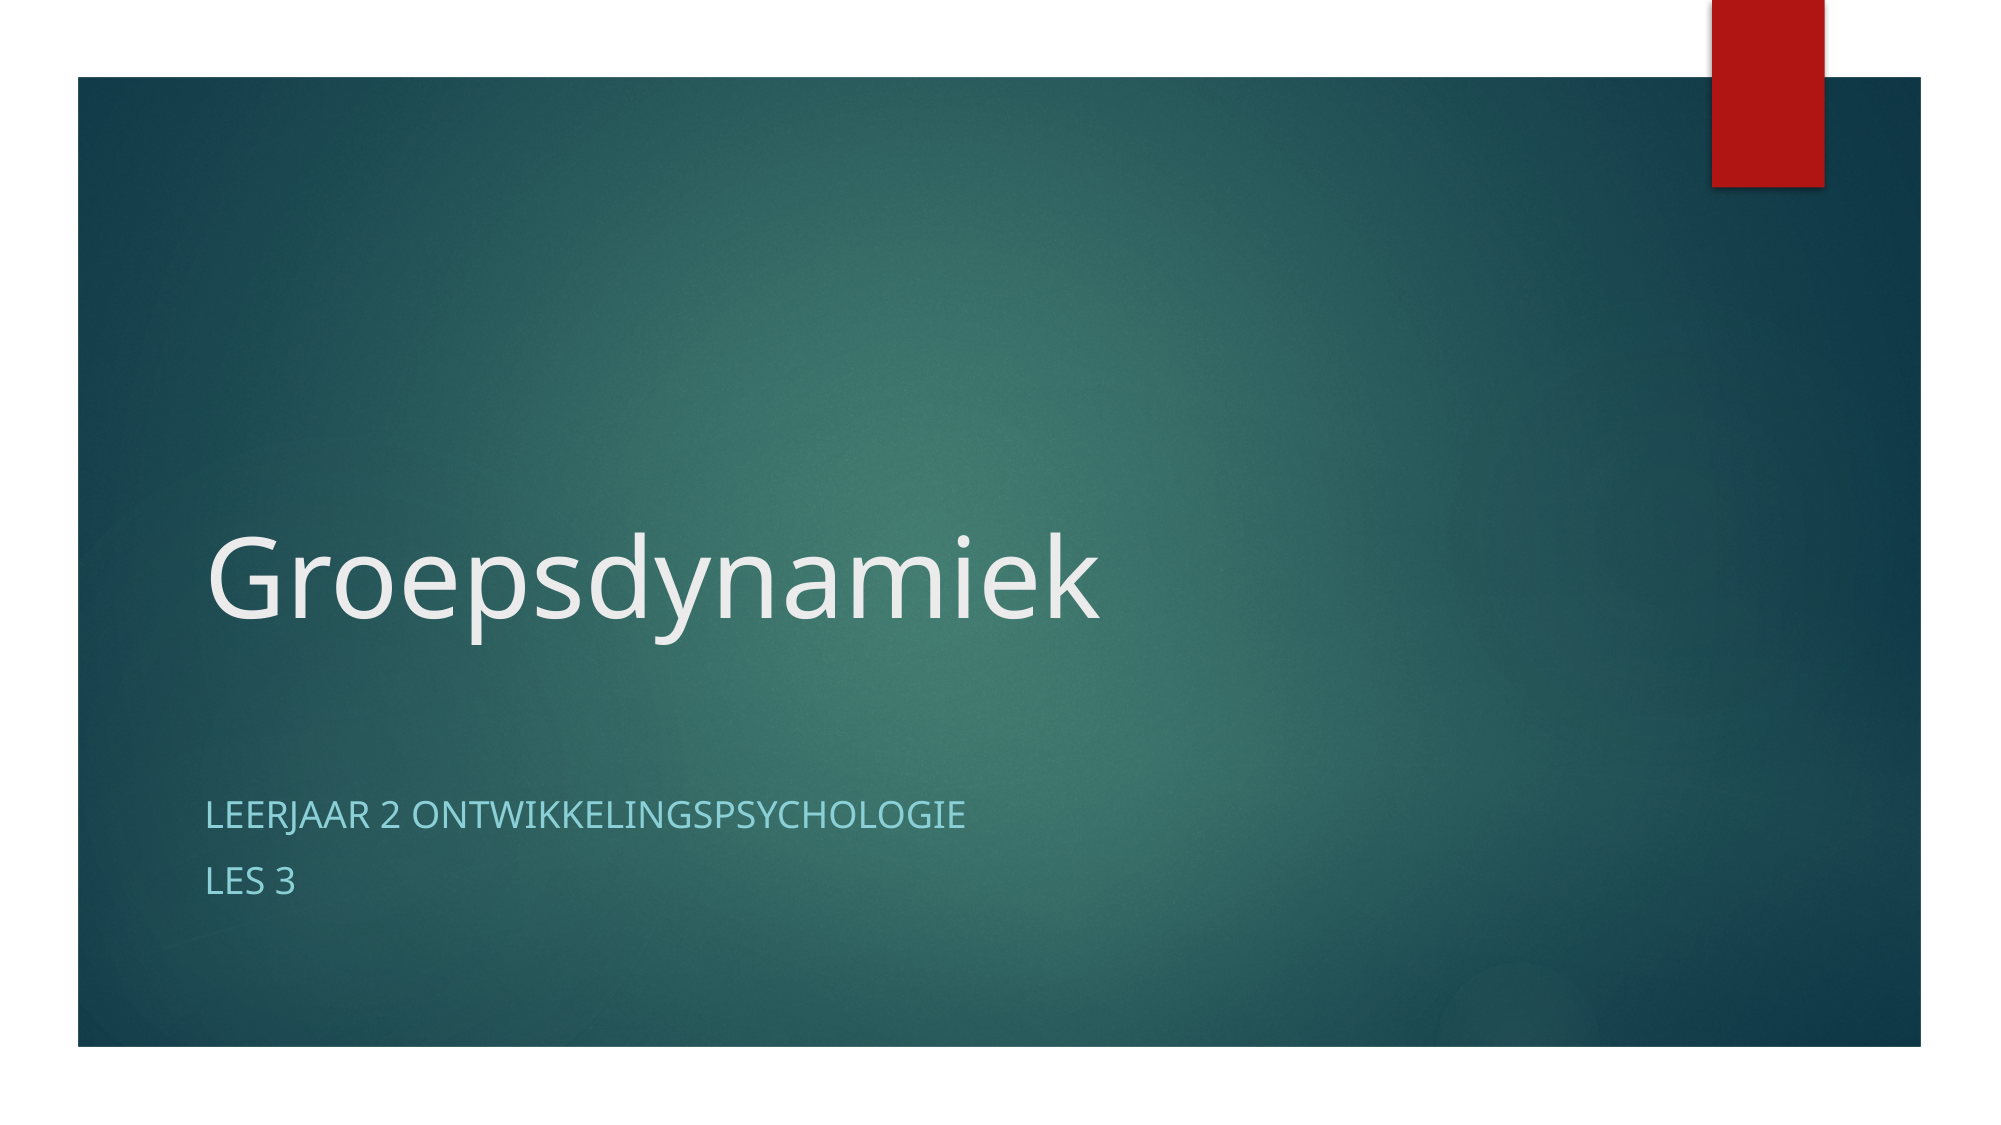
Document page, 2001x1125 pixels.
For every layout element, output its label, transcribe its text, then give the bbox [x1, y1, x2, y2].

title Groepsdynamiek [189, 344, 1638, 783]
subtitle Leerjaar 2 Ontwikkelingspsychologie Les 3 [189, 783, 1638, 925]
